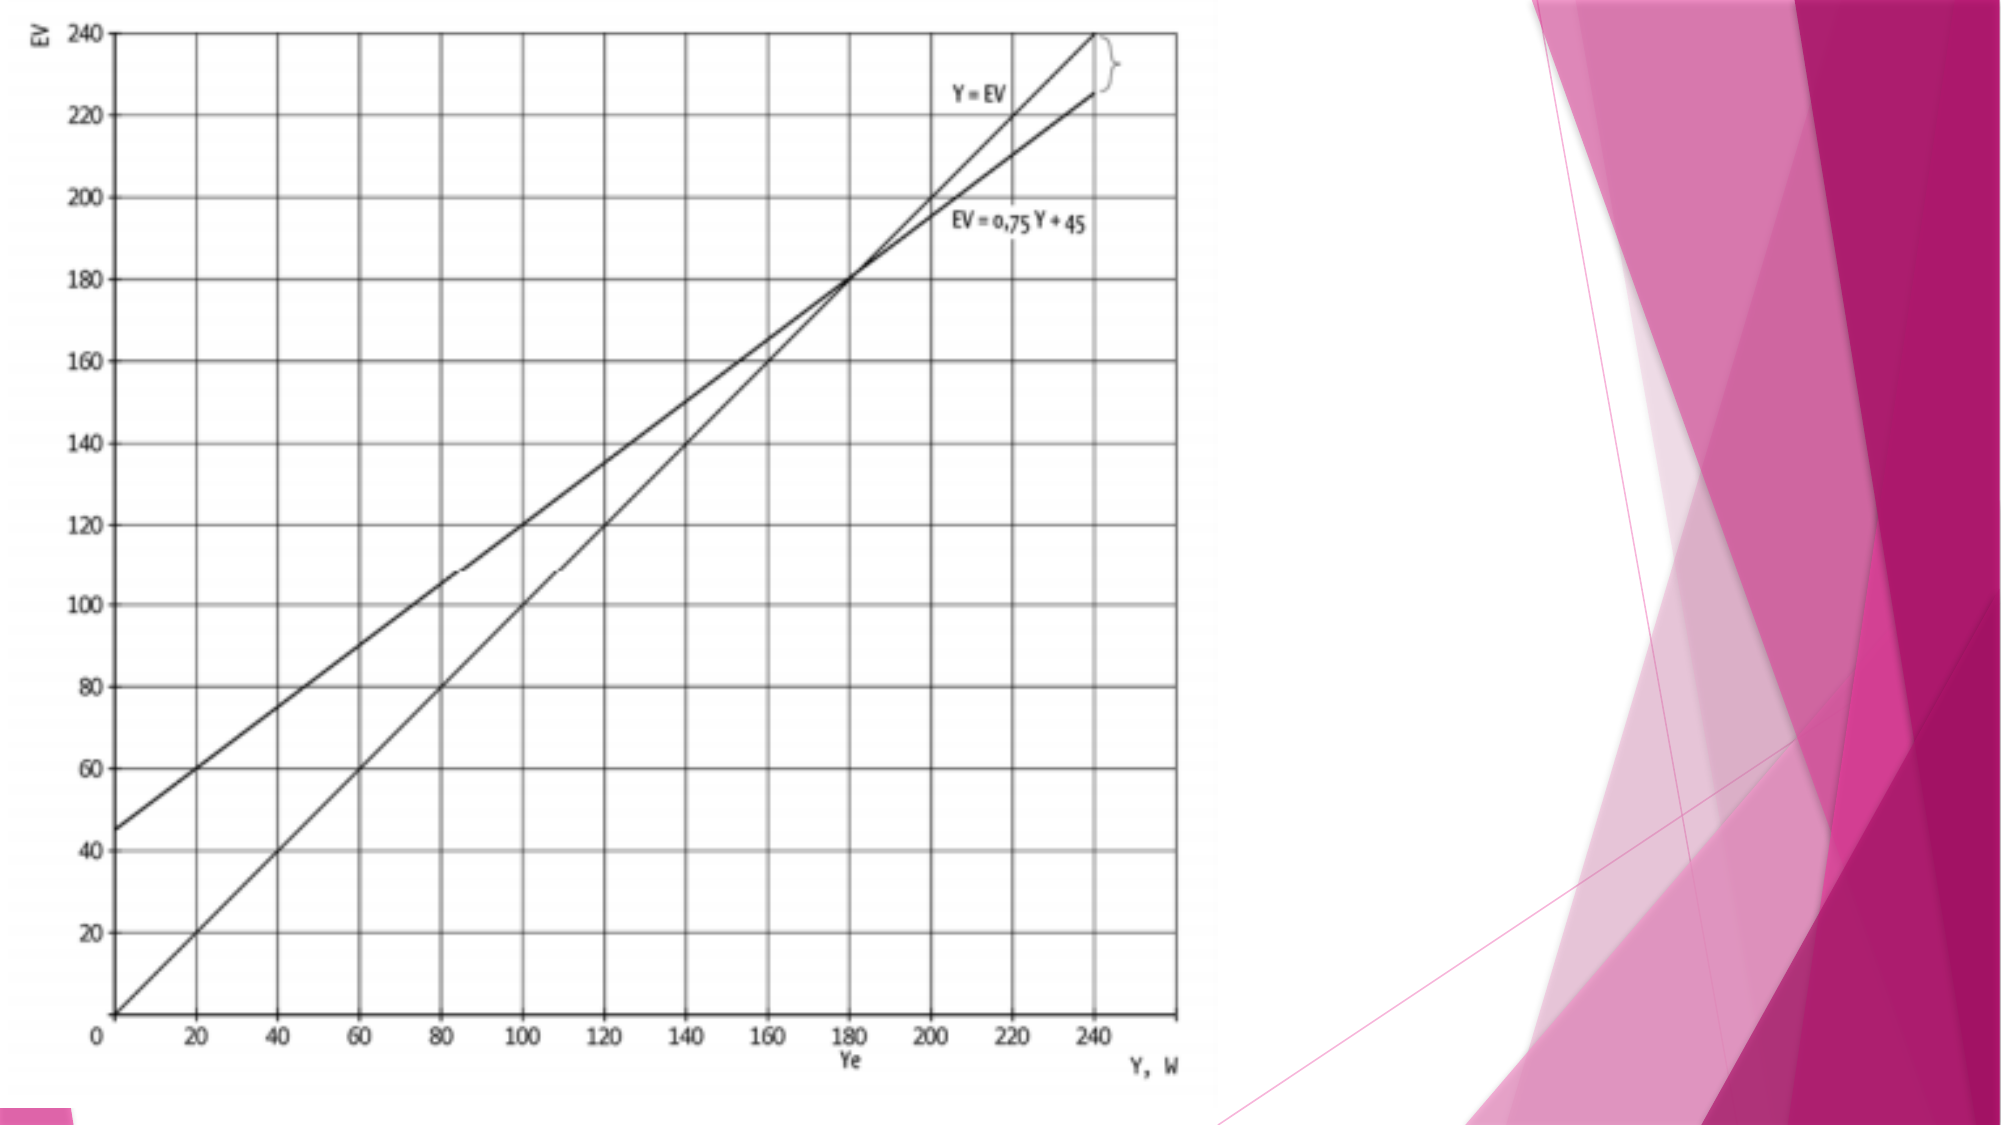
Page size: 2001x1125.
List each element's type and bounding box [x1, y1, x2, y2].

picture [0, 0, 1219, 1109]
